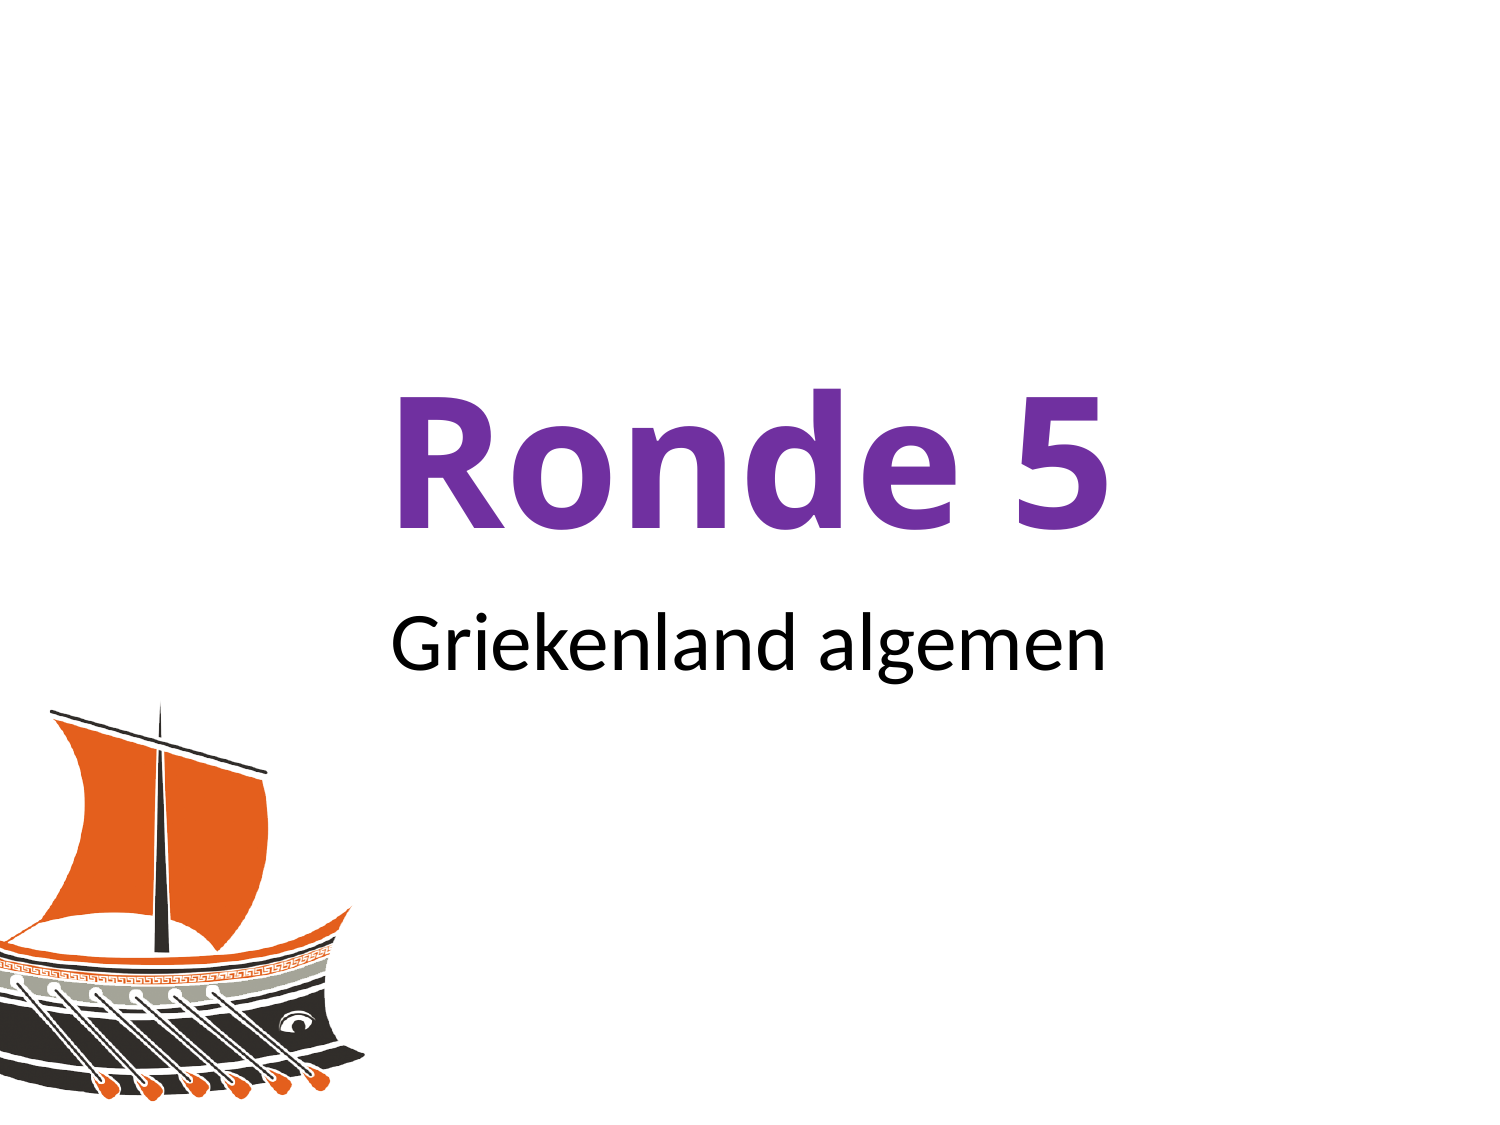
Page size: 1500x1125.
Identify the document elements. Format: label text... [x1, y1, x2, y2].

title Ronde 5 [112, 184, 1388, 576]
picture [0, 689, 371, 1115]
subtitle Griekenland algemen [187, 590, 1313, 863]
